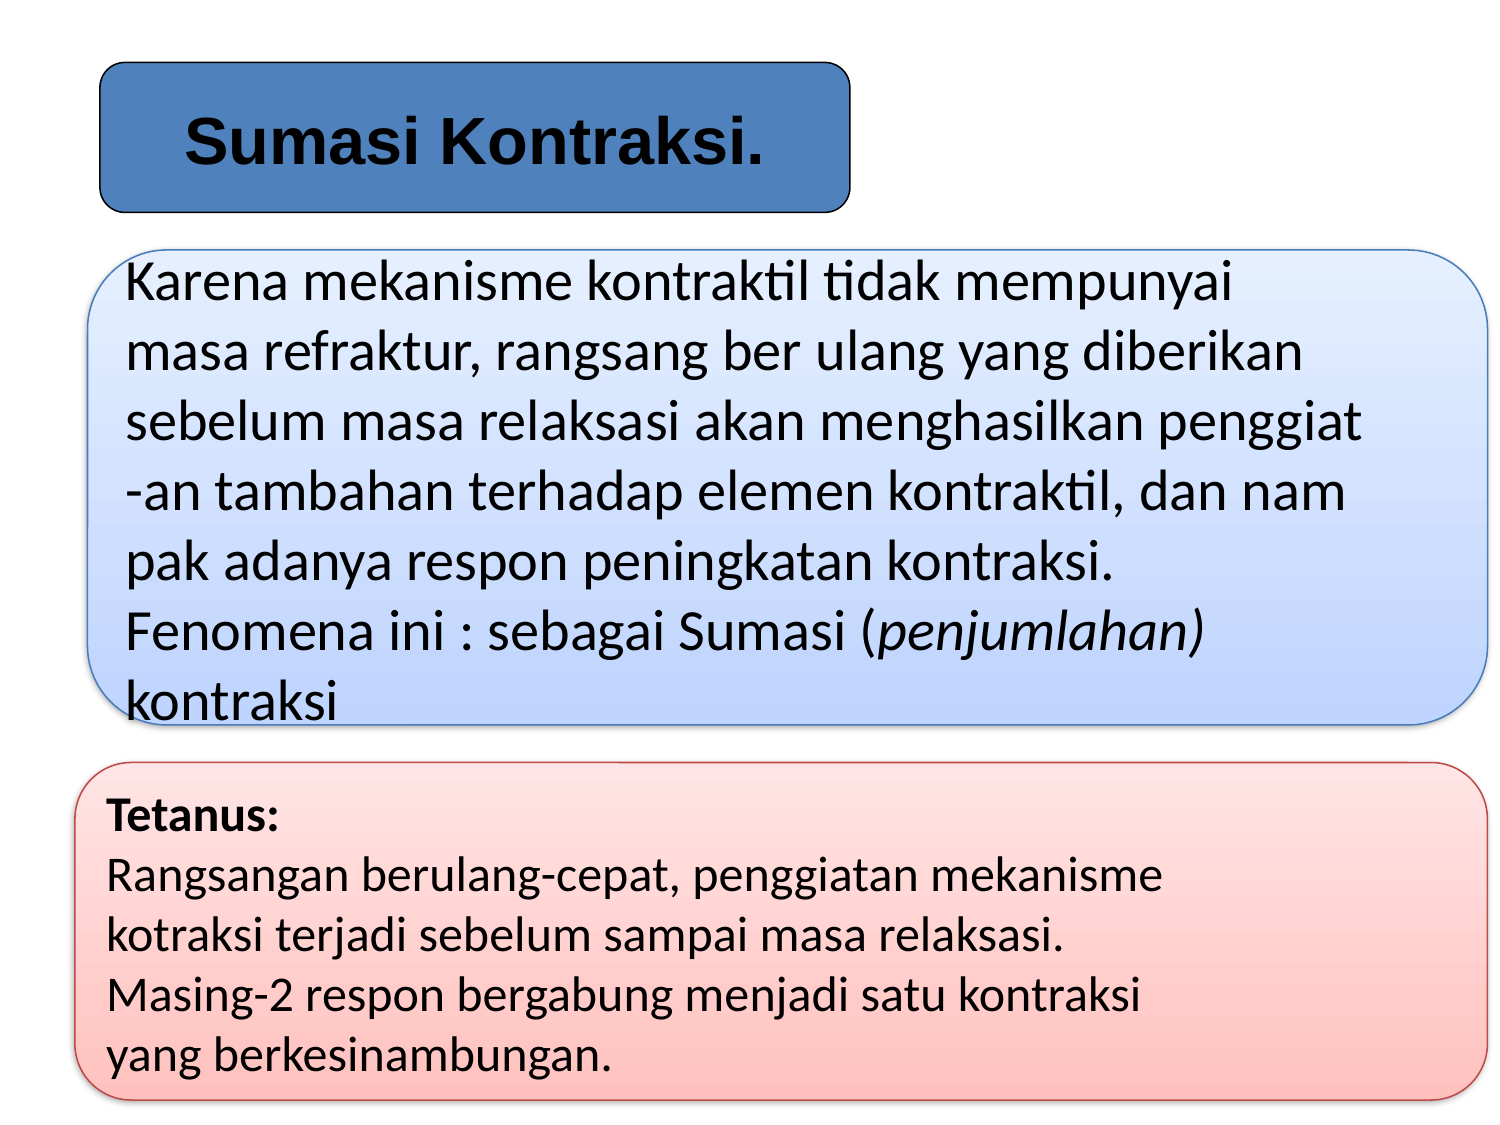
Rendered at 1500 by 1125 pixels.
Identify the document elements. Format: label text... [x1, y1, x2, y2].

text_box Karena mekanisme kontraktil tidak mempunyai masa refraktur, rangsang ber ulang yang diberikan sebelum masa relaksasi akan menghasilkan penggiat -an tambahan terhadap elemen kontraktil, dan nam pak adanya respon peningkatan kontraksi. Fenomena ini : sebagai Sumasi (penjumlahan) kontraksi [86, 249, 1489, 726]
text_box Sumasi Kontraksi. [99, 62, 850, 213]
text_box Tetanus: Rangsangan berulang-cepat, penggiatan mekanisme kotraksi terjadi sebelum sampai masa relaksasi. Masing-2 respon bergabung menjadi satu kontraksi yang berkesinambungan. [74, 761, 1489, 1101]
